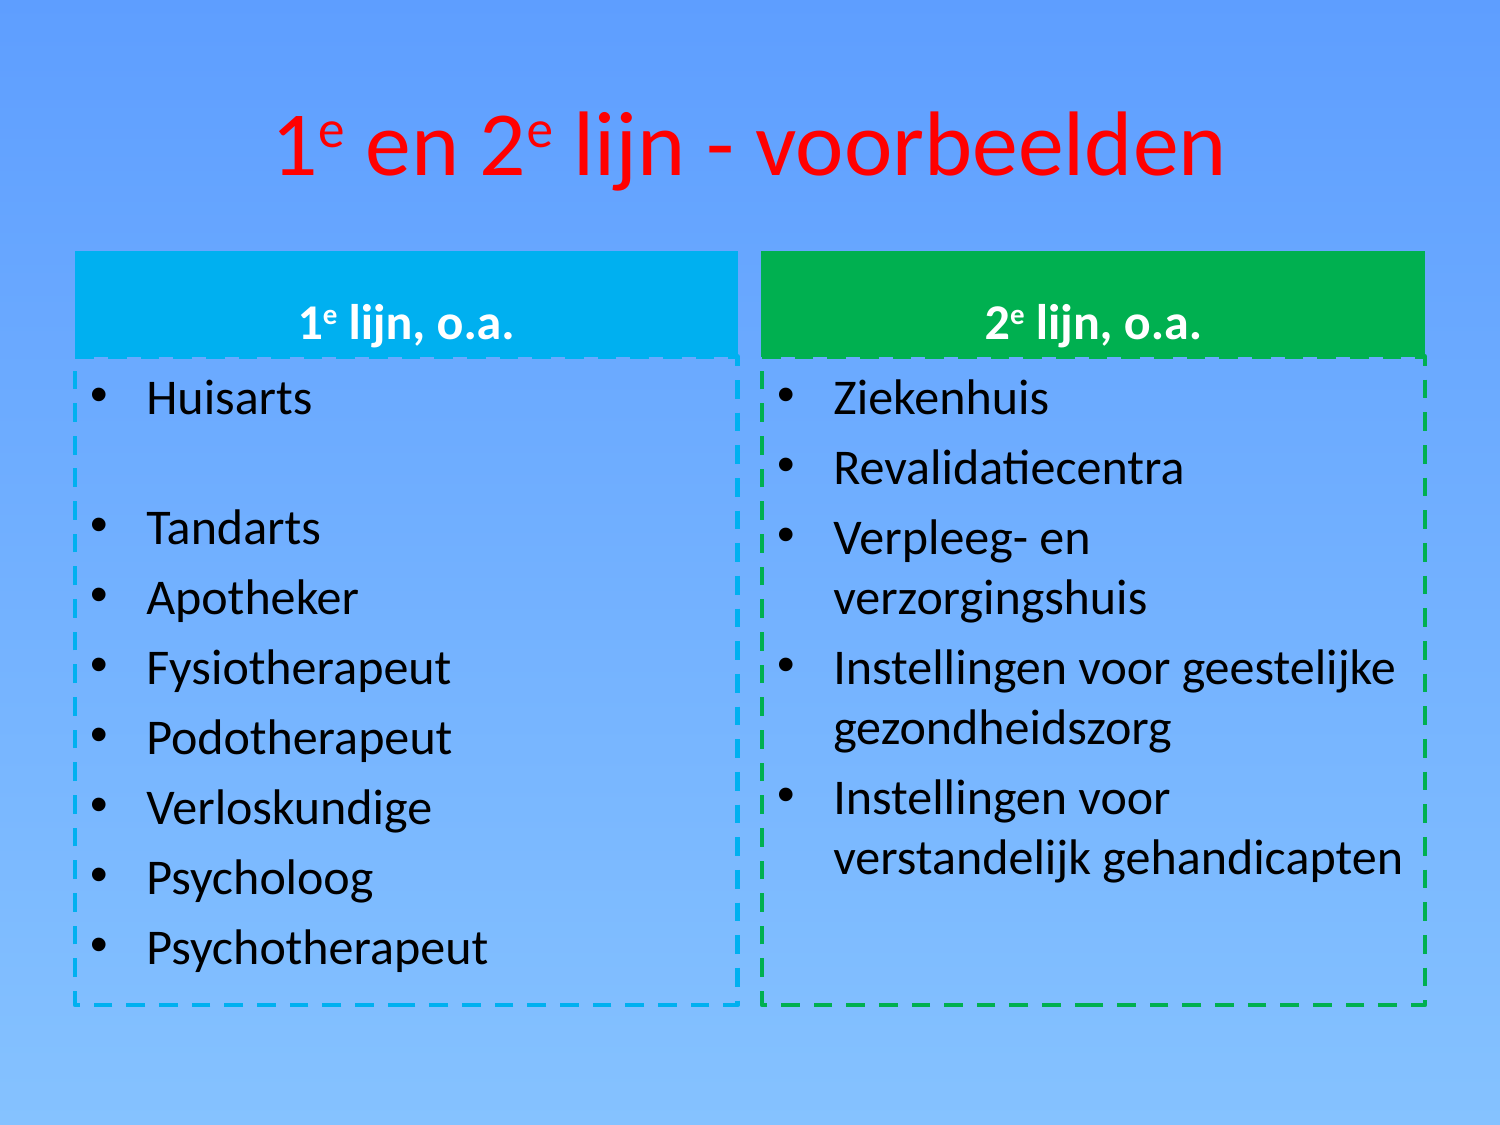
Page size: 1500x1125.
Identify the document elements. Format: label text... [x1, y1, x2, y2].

list 1e lijn, o.a. [75, 251, 738, 356]
list Huisarts Tandarts Apotheker Fysiotherapeut Podotherapeut Verloskundige Psycholoog Psychotherapeut [75, 356, 738, 1005]
list 2e lijn, o.a. [761, 251, 1425, 356]
title 1e en 2e lijn - voorbeelden [75, 45, 1425, 233]
list Ziekenhuis Revalidatiecentra Verpleeg- en verzorgingshuis Instellingen voor geestelijke gezondheidszorg Instellingen voor verstandelijk gehandicapten [761, 356, 1425, 1005]
